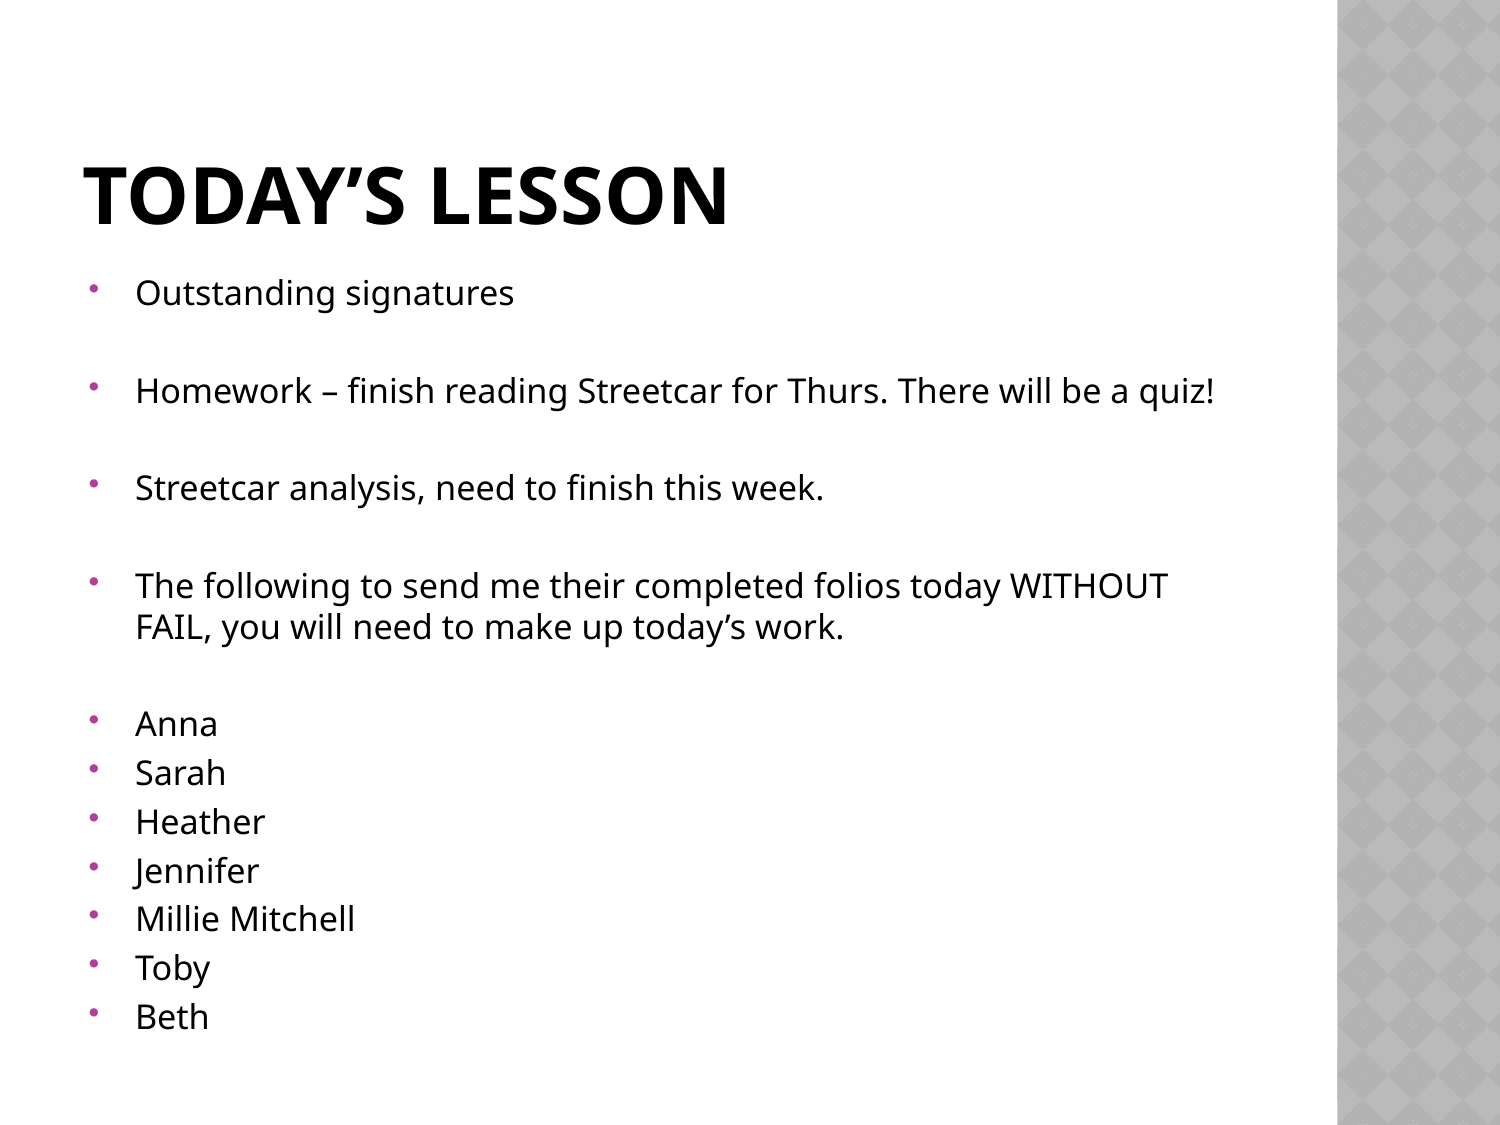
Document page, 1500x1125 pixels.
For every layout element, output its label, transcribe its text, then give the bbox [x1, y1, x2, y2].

title Today’s Lesson [75, 52, 1263, 240]
list Outstanding signatures Homework – finish reading Streetcar for Thurs. There will be a quiz! Streetcar analysis, need to finish this week. The following to send me their completed folios today WITHOUT FAIL, you will need to make up today’s work. Anna Sarah Heather Jennifer Millie Mitchell Toby Beth [75, 264, 1263, 1059]
